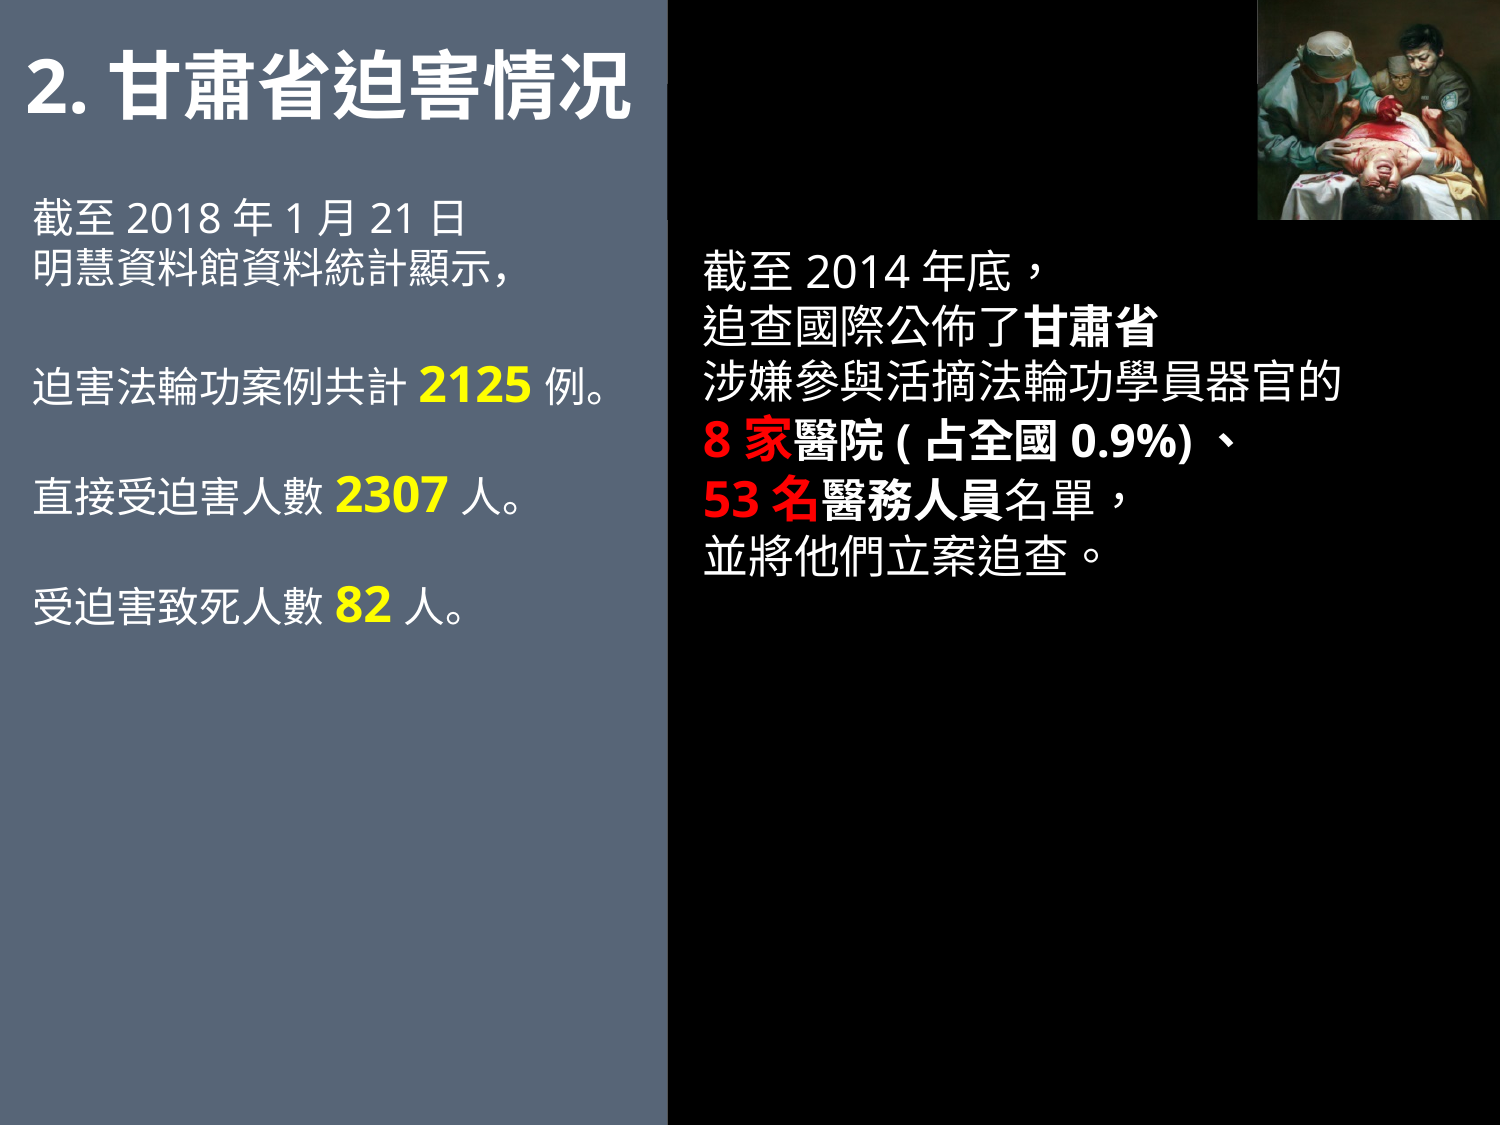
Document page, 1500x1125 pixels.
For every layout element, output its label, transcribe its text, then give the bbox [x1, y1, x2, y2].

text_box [666, 0, 1500, 221]
text_box 2.甘肅省迫害情况 [10, 30, 648, 136]
text_box [0, 0, 669, 1125]
text_box 截至2018年1月21日 明慧資料館資料統計顯示， 迫害法輪功案例共計2125例。 直接受迫害人數2307人。 受迫害致死人數82人。 [17, 184, 656, 640]
text_box 截至2014年底， 追查國際公佈了甘肅省 涉嫌參與活摘法輪功學員器官的 8家醫院(占全國0.9%)、 53名醫務人員名單， 並將他們立案追查。 [687, 234, 1480, 590]
text_box [669, 227, 1500, 1125]
